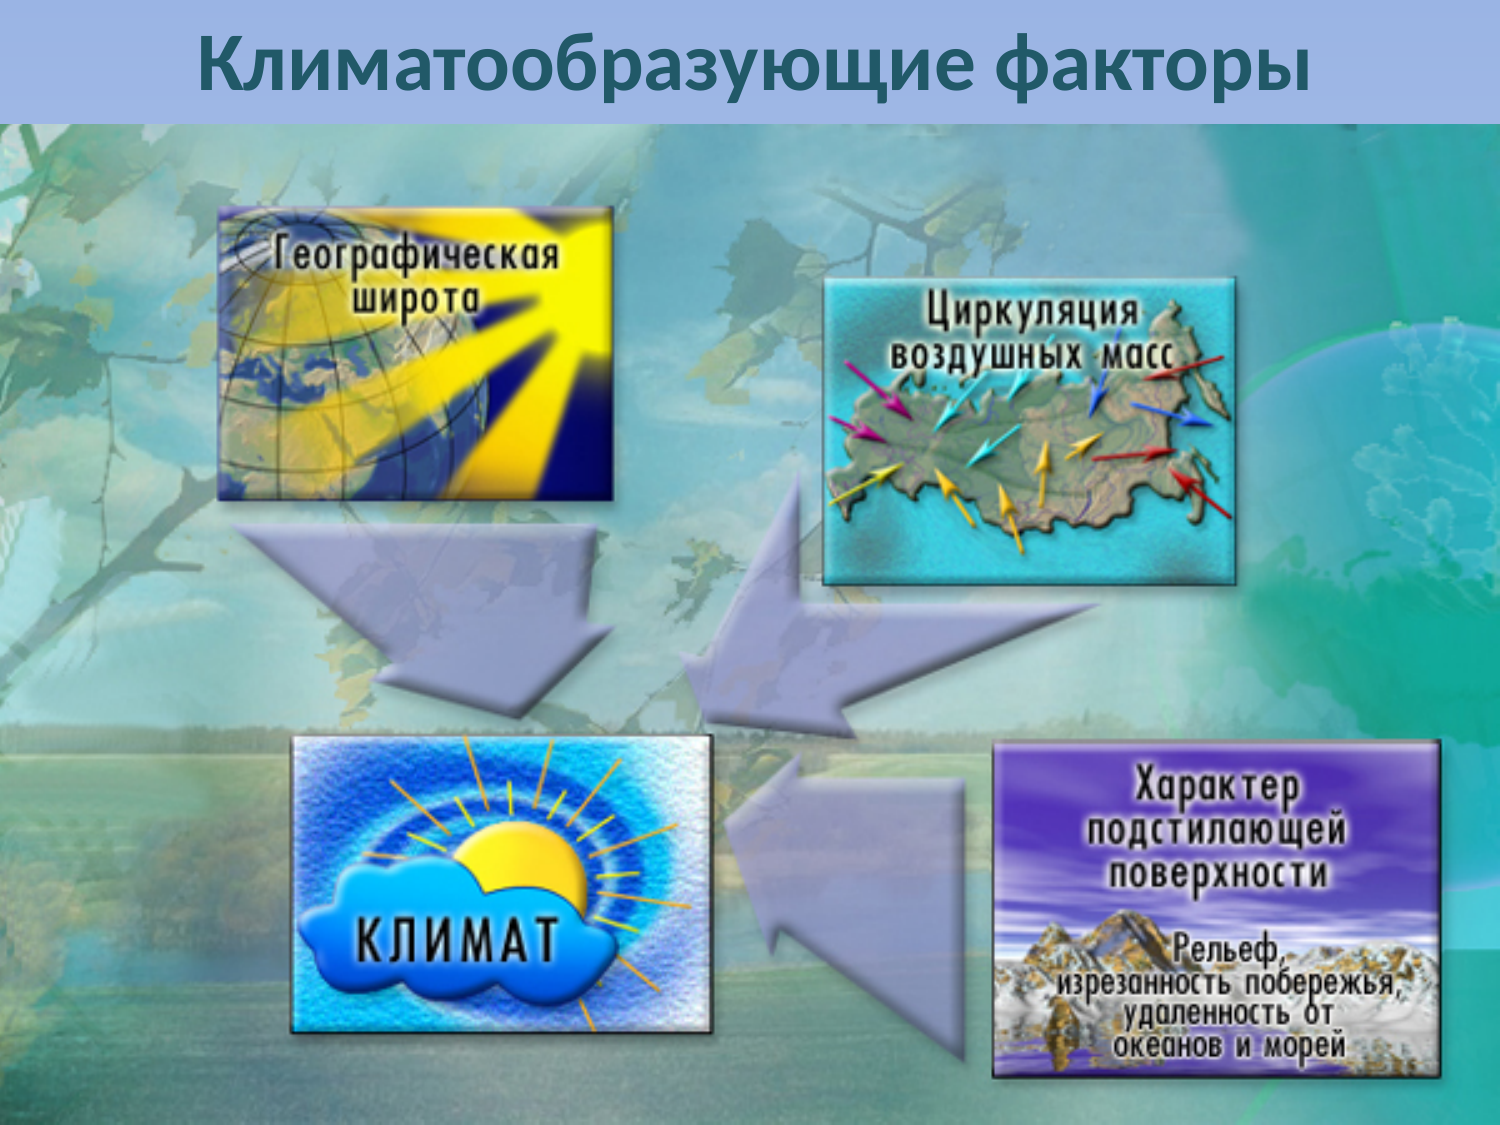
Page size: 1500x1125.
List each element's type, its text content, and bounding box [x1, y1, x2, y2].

picture [0, 124, 1500, 1125]
text_box Климатообразующие факторы [181, 0, 1330, 115]
